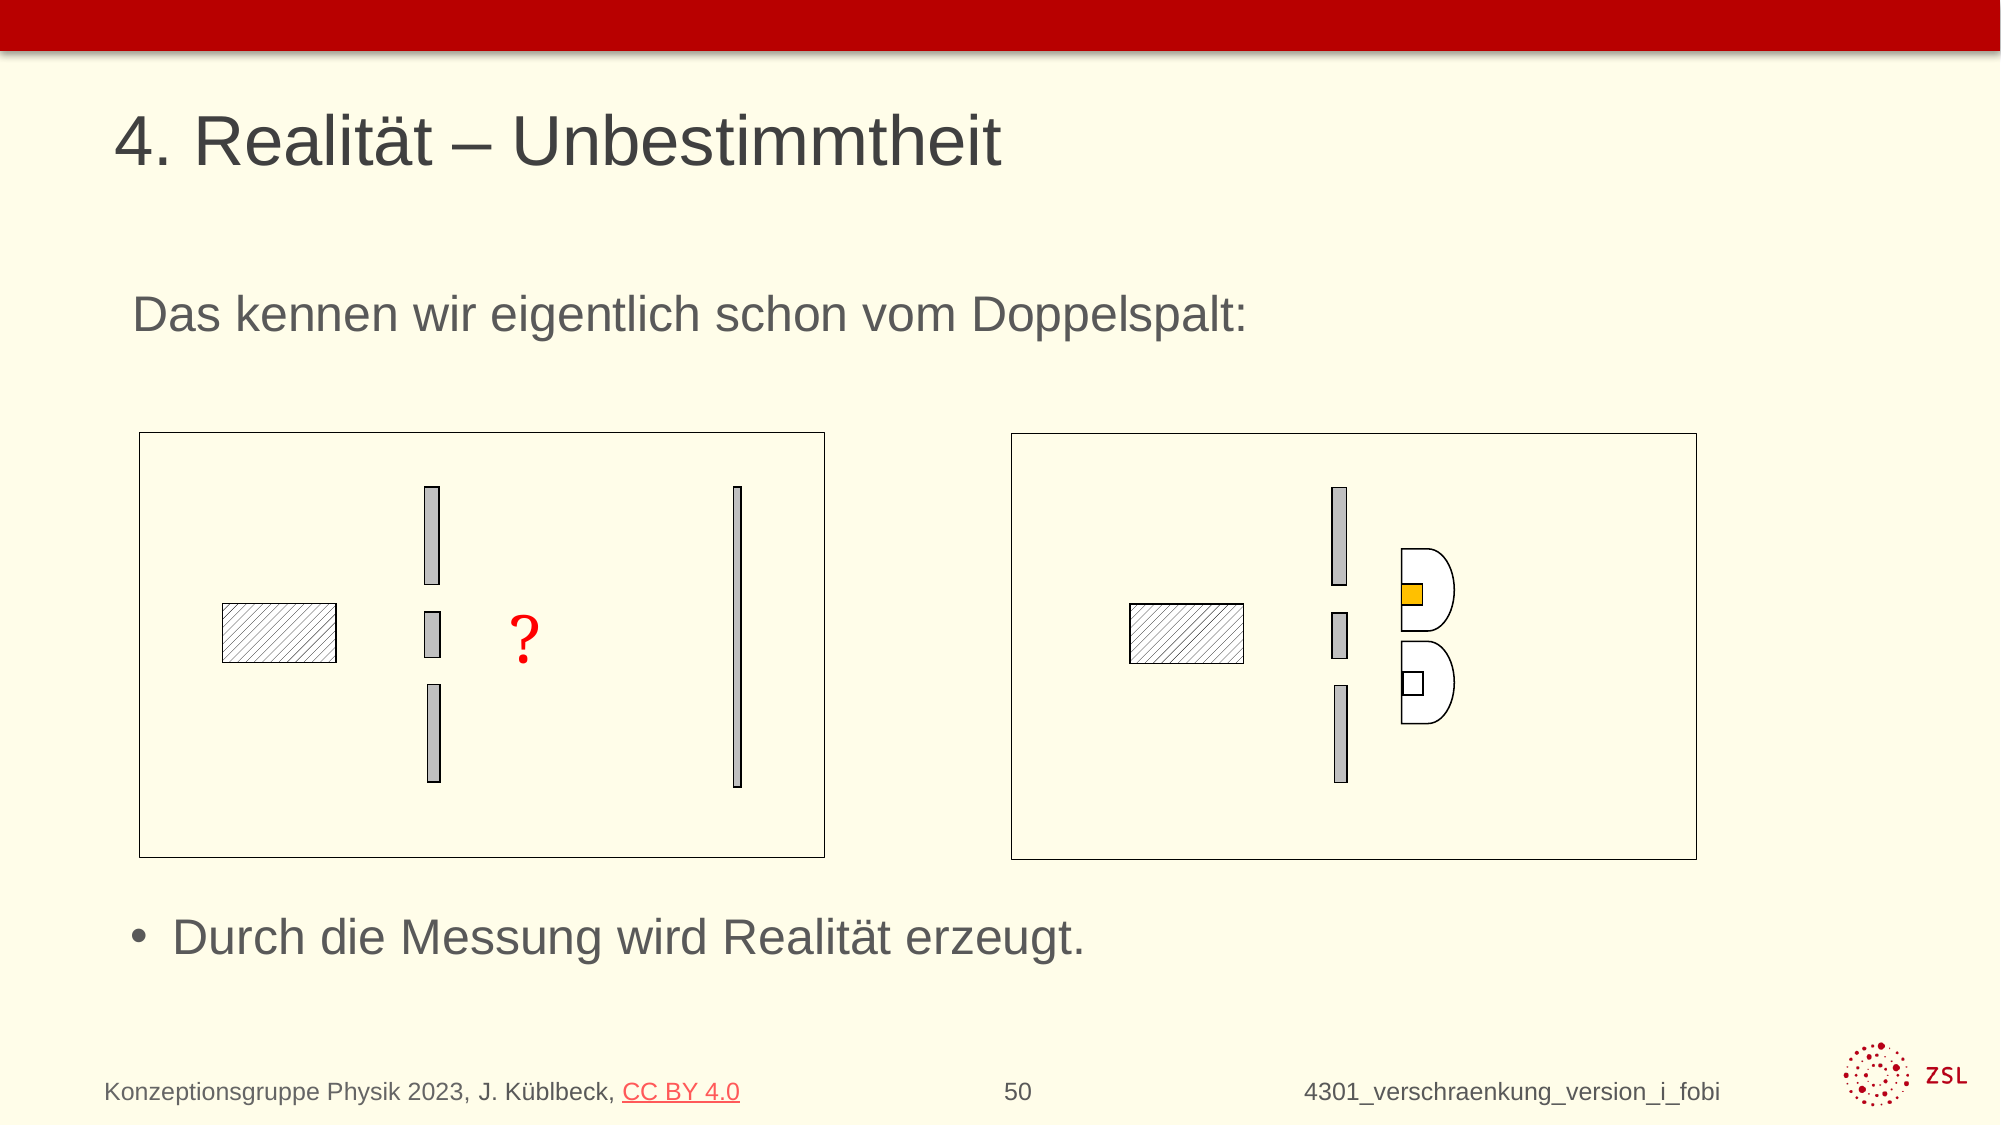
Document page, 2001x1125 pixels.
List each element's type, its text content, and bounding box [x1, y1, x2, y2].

list Das kennen wir eigentlich schon vom Doppelspalt: [99, 208, 1900, 1035]
title 4. Realität – Unbestimmtheit [99, 90, 1900, 185]
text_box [1011, 433, 1698, 860]
picture [1842, 1041, 1968, 1107]
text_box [139, 432, 826, 859]
text_box Durch die Messung wird Realität erzeugt. [98, 897, 1899, 1009]
